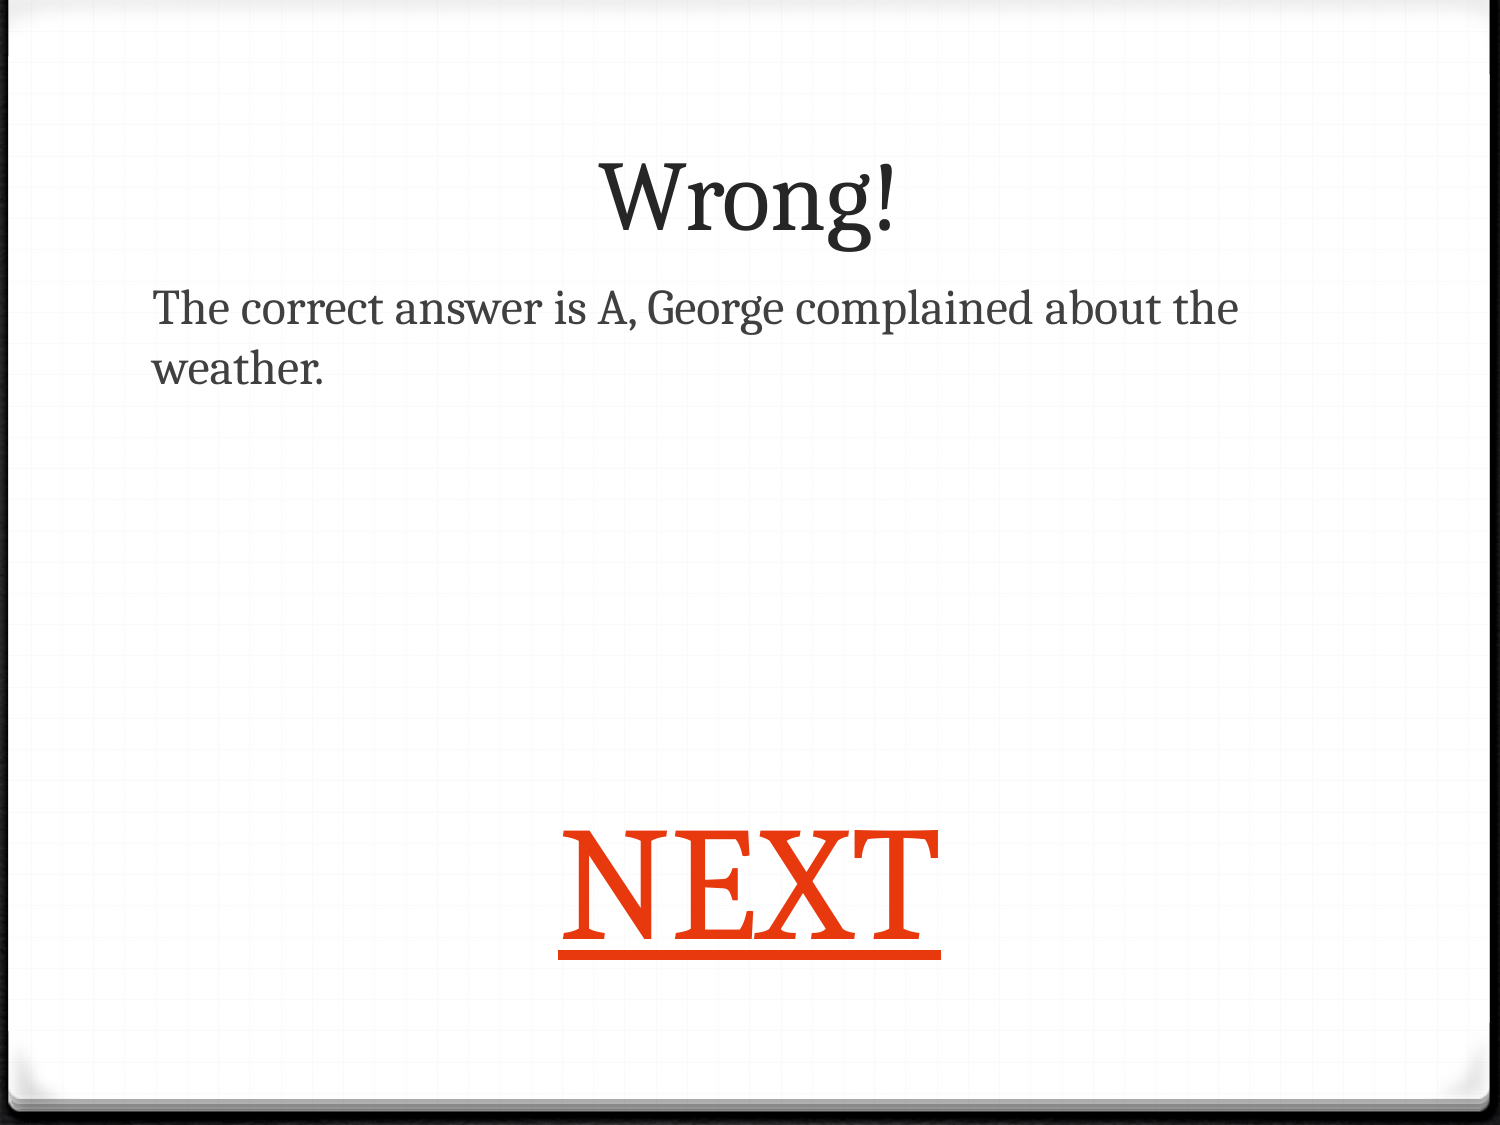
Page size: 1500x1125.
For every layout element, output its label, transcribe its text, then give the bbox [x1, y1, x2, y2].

title Wrong! [90, 71, 1410, 309]
list The correct answer is A, George complained about the weather. NEXT [137, 267, 1363, 983]
picture [0, 0, 1500, 1125]
